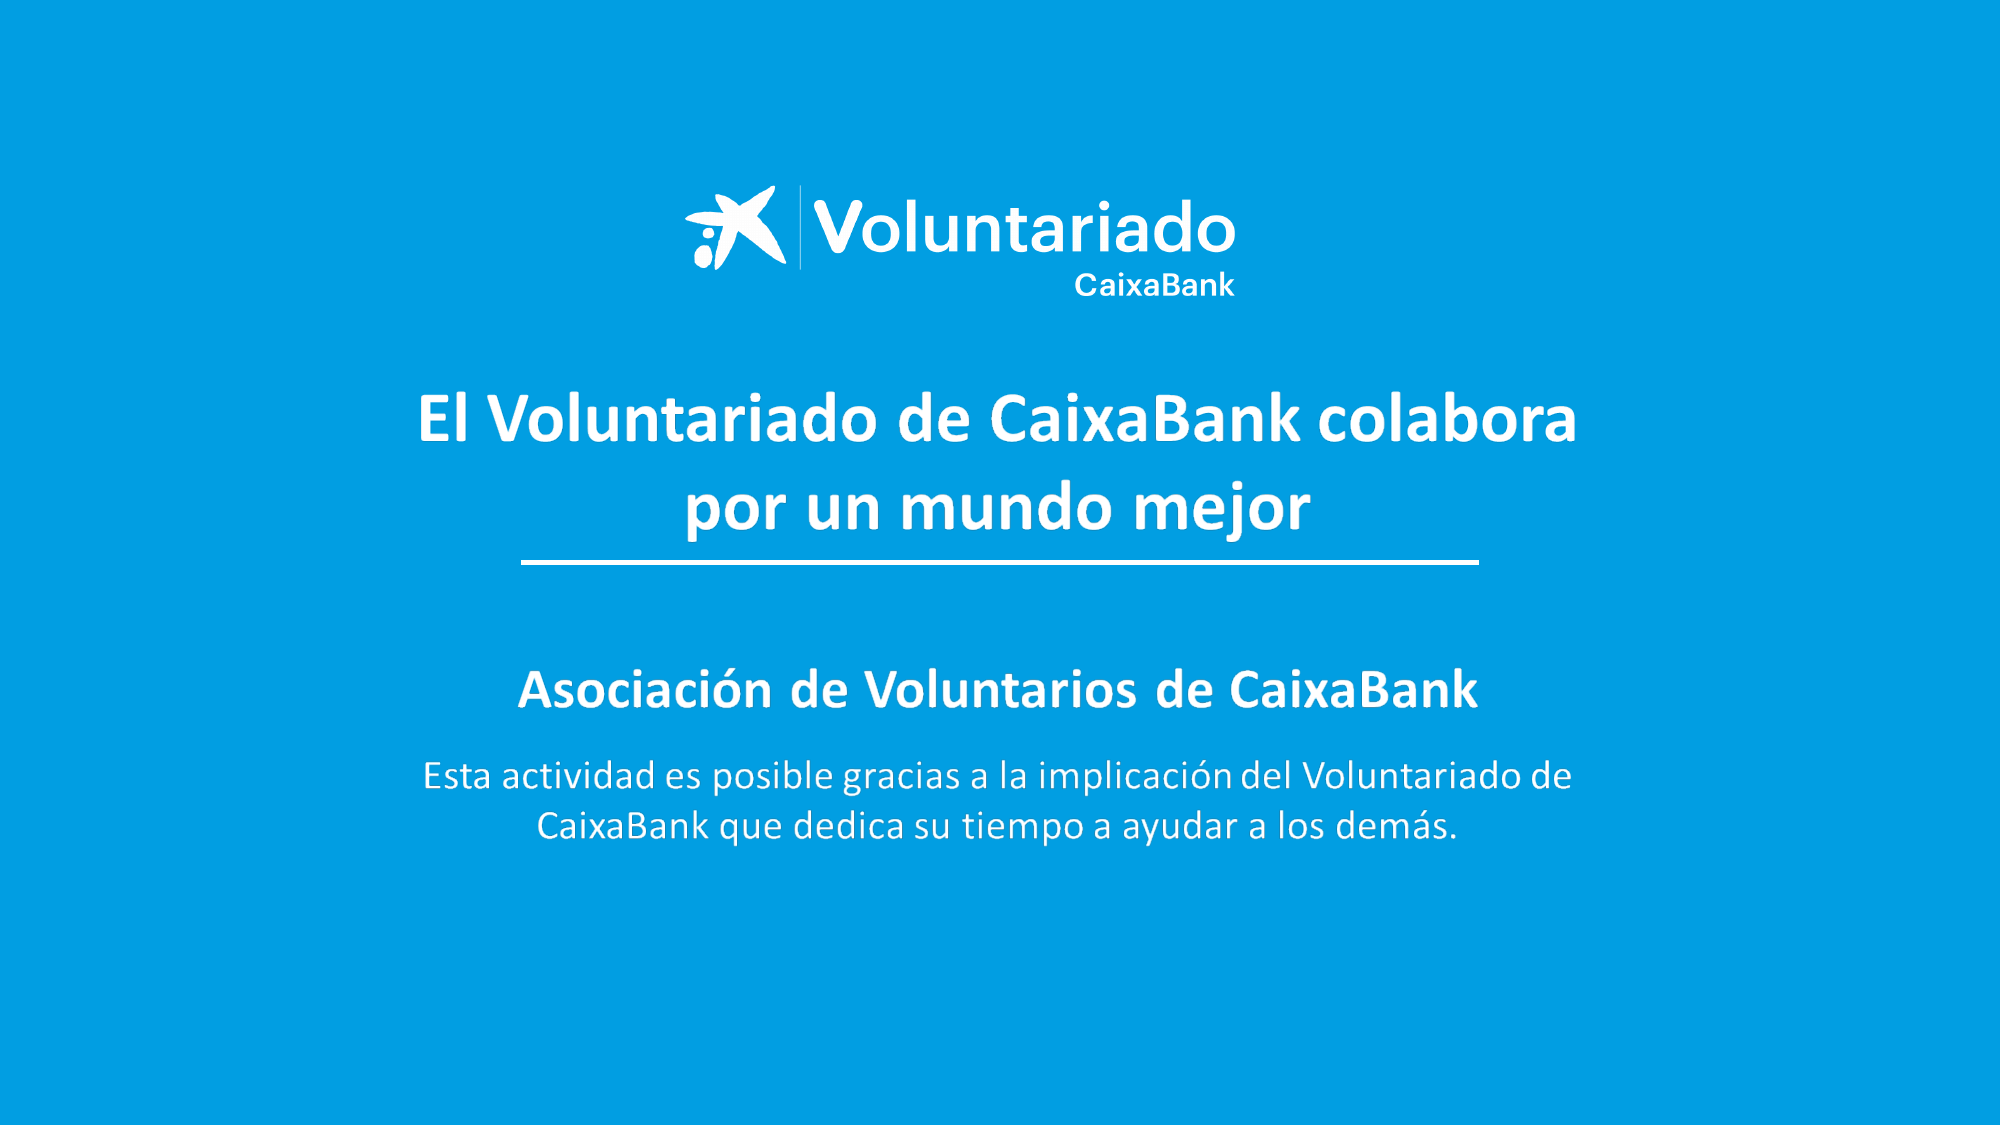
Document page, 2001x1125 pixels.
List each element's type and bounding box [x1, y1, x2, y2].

picture [1198, 216, 1234, 252]
picture [1073, 216, 1092, 251]
picture [1101, 280, 1114, 295]
picture [899, 769, 912, 788]
picture [1039, 480, 1070, 529]
picture [1145, 280, 1158, 295]
picture [1394, 680, 1416, 708]
picture [899, 392, 931, 441]
picture [785, 761, 801, 788]
picture [672, 819, 687, 838]
picture [751, 393, 760, 401]
picture [1184, 811, 1200, 839]
picture [1078, 495, 1111, 529]
picture [541, 765, 551, 788]
picture [907, 200, 915, 251]
picture [725, 495, 758, 529]
picture [1264, 769, 1280, 789]
picture [703, 228, 713, 238]
picture [1415, 819, 1428, 839]
picture [667, 769, 682, 789]
picture [758, 769, 769, 789]
picture [1006, 209, 1027, 252]
picture [888, 819, 902, 839]
picture [1242, 761, 1258, 789]
picture [1455, 668, 1477, 707]
picture [488, 395, 528, 441]
picture [1401, 764, 1412, 789]
picture [662, 399, 683, 441]
picture [686, 186, 785, 269]
picture [947, 769, 959, 789]
picture [865, 671, 896, 707]
picture [475, 769, 488, 788]
picture [561, 819, 574, 839]
picture [1183, 280, 1196, 295]
picture [751, 407, 759, 441]
picture [1524, 407, 1543, 441]
picture [1052, 680, 1068, 707]
picture [634, 680, 640, 707]
picture [1289, 819, 1307, 839]
picture [823, 680, 847, 708]
picture [457, 392, 465, 441]
picture [1044, 819, 1060, 846]
picture [792, 668, 816, 708]
picture [1194, 495, 1224, 529]
picture [1030, 407, 1059, 441]
picture [903, 495, 953, 529]
picture [1305, 680, 1328, 707]
picture [795, 811, 811, 839]
picture [1293, 680, 1299, 707]
picture [927, 769, 941, 789]
picture [629, 813, 645, 838]
picture [539, 812, 557, 839]
picture [1231, 671, 1258, 708]
picture [1546, 407, 1574, 441]
picture [963, 815, 974, 838]
picture [446, 769, 457, 789]
picture [916, 819, 928, 839]
picture [1076, 274, 1095, 295]
picture [816, 769, 832, 789]
picture [1338, 811, 1353, 839]
picture [422, 395, 448, 440]
picture [714, 680, 740, 708]
picture [1032, 216, 1062, 252]
picture [1382, 769, 1396, 788]
picture [1101, 216, 1108, 251]
picture [1332, 680, 1354, 708]
picture [590, 820, 604, 838]
picture [1136, 495, 1186, 529]
picture [519, 671, 551, 707]
picture [736, 769, 753, 788]
picture [609, 680, 628, 708]
picture [842, 407, 876, 441]
picture [695, 246, 712, 267]
picture [1126, 769, 1140, 789]
picture [637, 761, 652, 789]
picture [1065, 819, 1082, 839]
picture [1084, 407, 1113, 441]
picture [647, 680, 669, 708]
picture [1117, 216, 1147, 252]
picture [687, 407, 715, 441]
picture [972, 769, 986, 789]
picture [676, 680, 695, 708]
picture [725, 407, 745, 441]
picture [1434, 819, 1446, 839]
picture [1163, 820, 1178, 839]
picture [1382, 819, 1408, 838]
picture [701, 669, 708, 676]
picture [725, 668, 734, 676]
picture [1011, 769, 1025, 789]
picture [1461, 769, 1474, 788]
picture [938, 407, 969, 441]
picture [1085, 769, 1101, 796]
picture [1304, 762, 1324, 788]
picture [1293, 669, 1300, 676]
picture [943, 680, 967, 708]
picture [879, 769, 893, 789]
picture [1124, 819, 1138, 839]
picture [838, 811, 854, 839]
picture [988, 819, 1004, 839]
picture [1481, 761, 1496, 789]
picture [1068, 393, 1077, 401]
picture [524, 769, 537, 789]
picture [1192, 769, 1209, 788]
picture [1320, 407, 1345, 441]
picture [1155, 200, 1190, 252]
picture [1051, 769, 1078, 788]
picture [1164, 769, 1178, 789]
picture [1227, 495, 1241, 542]
picture [1206, 819, 1220, 839]
picture [1327, 769, 1344, 788]
picture [848, 495, 878, 529]
picture [1118, 407, 1146, 441]
picture [1001, 495, 1031, 529]
picture [1503, 769, 1520, 788]
picture [844, 769, 860, 796]
picture [694, 811, 707, 838]
picture [746, 680, 770, 707]
picture [1392, 392, 1400, 441]
picture [766, 495, 786, 529]
picture [461, 765, 471, 789]
picture [715, 769, 731, 796]
picture [1360, 819, 1375, 839]
picture [1164, 274, 1179, 295]
picture [1095, 819, 1109, 839]
picture [974, 680, 998, 707]
picture [1117, 680, 1136, 708]
picture [1408, 407, 1436, 441]
picture [817, 819, 833, 839]
picture [1250, 495, 1283, 529]
picture [504, 769, 517, 788]
picture [1227, 819, 1237, 838]
picture [1022, 680, 1044, 708]
picture [721, 819, 737, 846]
picture [1144, 769, 1158, 788]
picture [1250, 819, 1264, 839]
picture [1311, 819, 1323, 839]
picture [1446, 392, 1477, 441]
picture [688, 769, 699, 789]
picture [570, 392, 578, 441]
picture [870, 819, 883, 839]
picture [803, 392, 835, 441]
picture [701, 680, 707, 707]
picture [1221, 272, 1233, 295]
picture [1215, 769, 1230, 788]
picture [565, 769, 580, 788]
picture [1233, 407, 1262, 441]
picture [897, 680, 923, 708]
picture [992, 395, 1025, 441]
picture [866, 769, 876, 788]
picture [744, 820, 759, 838]
picture [617, 769, 630, 788]
picture [765, 819, 781, 839]
picture [1195, 407, 1223, 441]
picture [1360, 769, 1374, 789]
picture [962, 495, 992, 529]
picture [595, 761, 610, 789]
picture [578, 680, 604, 708]
picture [1156, 395, 1189, 440]
picture [588, 407, 617, 441]
picture [1555, 769, 1570, 789]
picture [926, 216, 957, 252]
picture [688, 495, 719, 542]
picture [627, 407, 656, 441]
picture [1073, 669, 1080, 676]
picture [1157, 668, 1182, 708]
picture [1128, 280, 1140, 295]
picture [809, 495, 839, 529]
picture [929, 668, 936, 707]
picture [863, 216, 899, 252]
picture [1233, 481, 1242, 489]
picture [1010, 819, 1037, 838]
picture [634, 669, 641, 676]
picture [1262, 680, 1284, 708]
picture [1533, 761, 1548, 789]
picture [1086, 680, 1112, 708]
picture [767, 407, 796, 441]
picture [555, 680, 573, 708]
picture [1351, 407, 1384, 441]
picture [1416, 769, 1429, 788]
picture [1202, 280, 1216, 295]
picture [529, 407, 562, 441]
picture [608, 819, 621, 839]
picture [651, 819, 664, 839]
picture [1483, 407, 1516, 441]
picture [1424, 680, 1447, 707]
picture [1068, 407, 1077, 441]
picture [426, 762, 440, 788]
picture [1437, 769, 1446, 788]
picture [1002, 674, 1019, 708]
picture [1363, 671, 1388, 707]
picture [933, 820, 948, 839]
picture [1291, 495, 1310, 529]
picture [1073, 680, 1080, 707]
picture [1100, 201, 1109, 210]
picture [815, 201, 862, 253]
picture [1142, 820, 1158, 846]
picture [1188, 680, 1212, 708]
picture [1272, 392, 1300, 441]
picture [968, 216, 999, 251]
